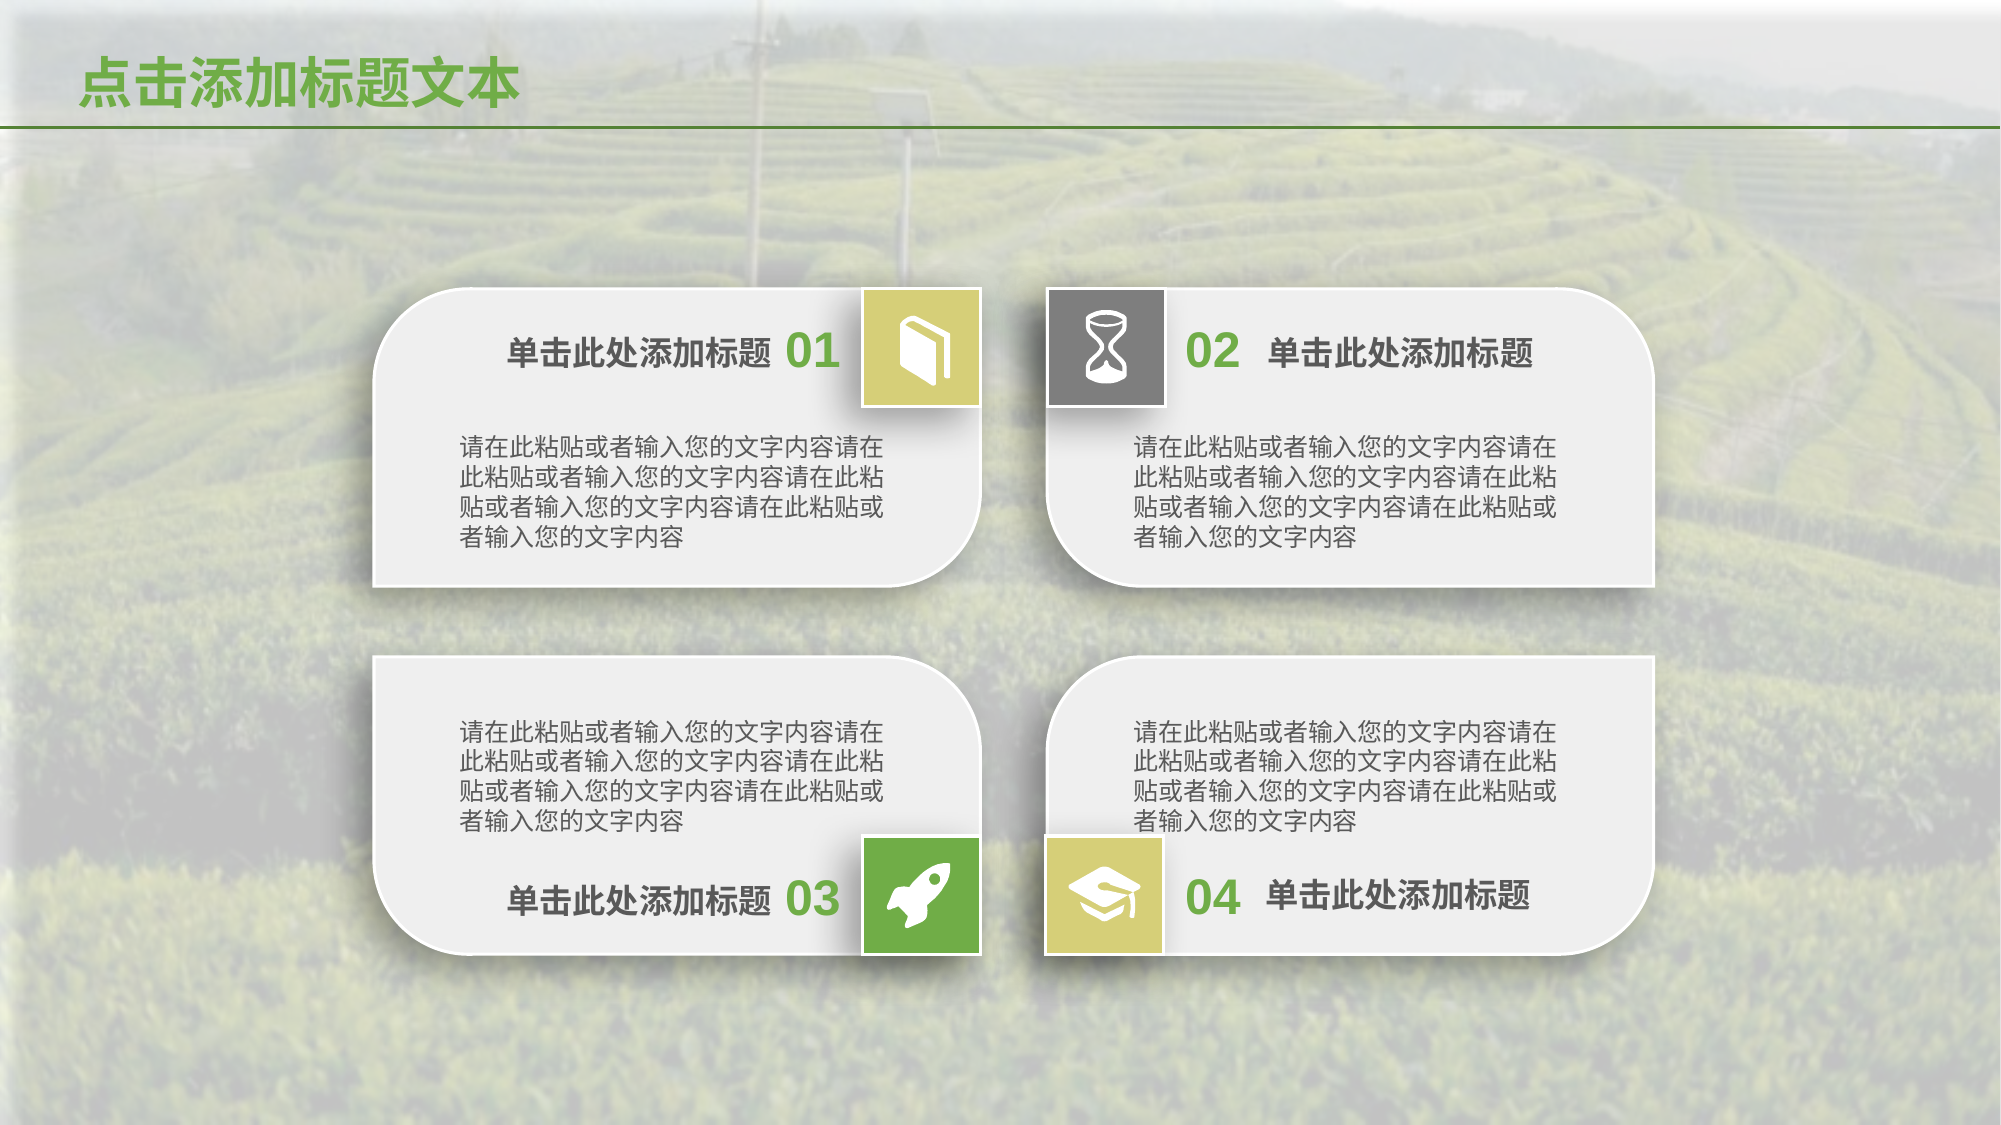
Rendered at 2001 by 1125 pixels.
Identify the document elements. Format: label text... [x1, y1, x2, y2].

text_box 03 [763, 857, 863, 933]
text_box [1080, 901, 1125, 922]
text_box 点击添加标题文本 [63, 40, 537, 122]
text_box 单击此处添加标题 [449, 879, 788, 922]
text_box [372, 655, 982, 956]
text_box [886, 863, 951, 929]
text_box 请在此粘贴或者输入您的文字内容请在此粘贴或者输入您的文字内容请在此粘贴或者输入您的文字内容请在此粘贴或者输入您的文字内容 [1118, 431, 1591, 566]
text_box 04 [1163, 857, 1263, 932]
text_box [1046, 655, 1655, 956]
text_box 单击此处添加标题 [1250, 874, 1588, 916]
text_box 请在此粘贴或者输入您的文字内容请在此粘贴或者输入您的文字内容请在此粘贴或者输入您的文字内容请在此粘贴或者输入您的文字内容 [1118, 715, 1591, 850]
text_box [1068, 866, 1141, 918]
text_box [1085, 310, 1127, 384]
text_box 单击此处添加标题 [1252, 332, 1591, 374]
text_box [1046, 288, 1166, 408]
text_box 请在此粘贴或者输入您的文字内容请在此粘贴或者输入您的文字内容请在此粘贴或者输入您的文字内容请在此粘贴或者输入您的文字内容 [444, 715, 918, 850]
text_box [1045, 835, 1165, 955]
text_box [373, 288, 981, 587]
text_box [861, 835, 981, 955]
text_box [1046, 287, 1655, 588]
text_box 02 [1163, 310, 1263, 385]
